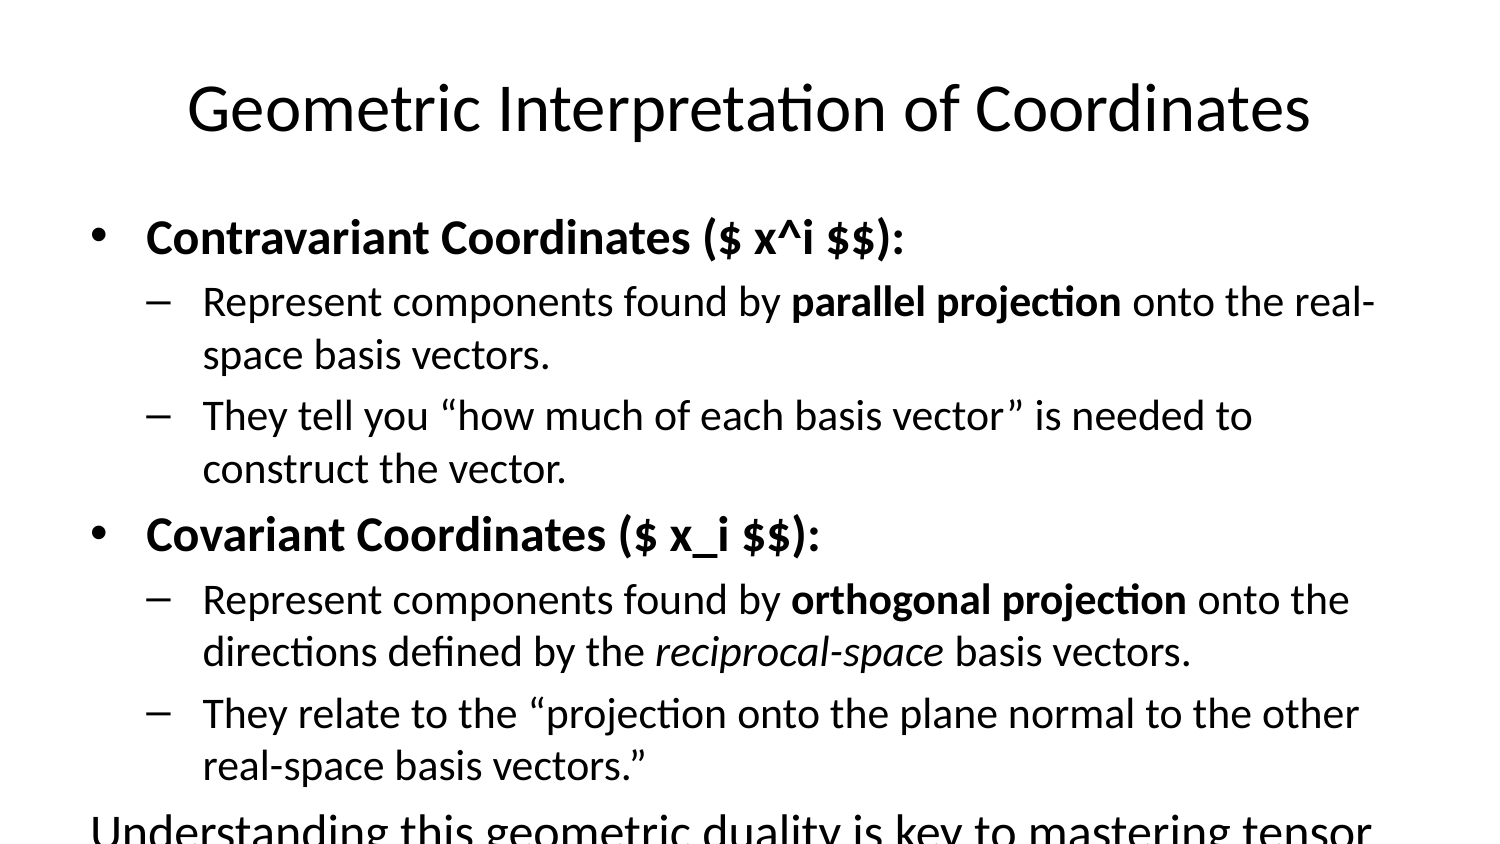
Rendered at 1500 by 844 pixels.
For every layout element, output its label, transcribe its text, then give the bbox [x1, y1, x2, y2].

list Contravariant Coordinates ($ x^i $$): Represent components found by parallel projection onto the real-space basis vectors. They tell you “how much of each basis vector” is needed to construct the vector. Covariant Coordinates ($ x_i $$): Represent components found by orthogonal projection onto the directions defined by the reciprocal-space basis vectors. They relate to the “projection onto the plane normal to the other real-space basis vectors.” Understanding this geometric duality is key to mastering tensor analysis in materials science. Thank you! [75, 196, 1425, 754]
title Geometric Interpretation of Coordinates [75, 33, 1425, 175]
